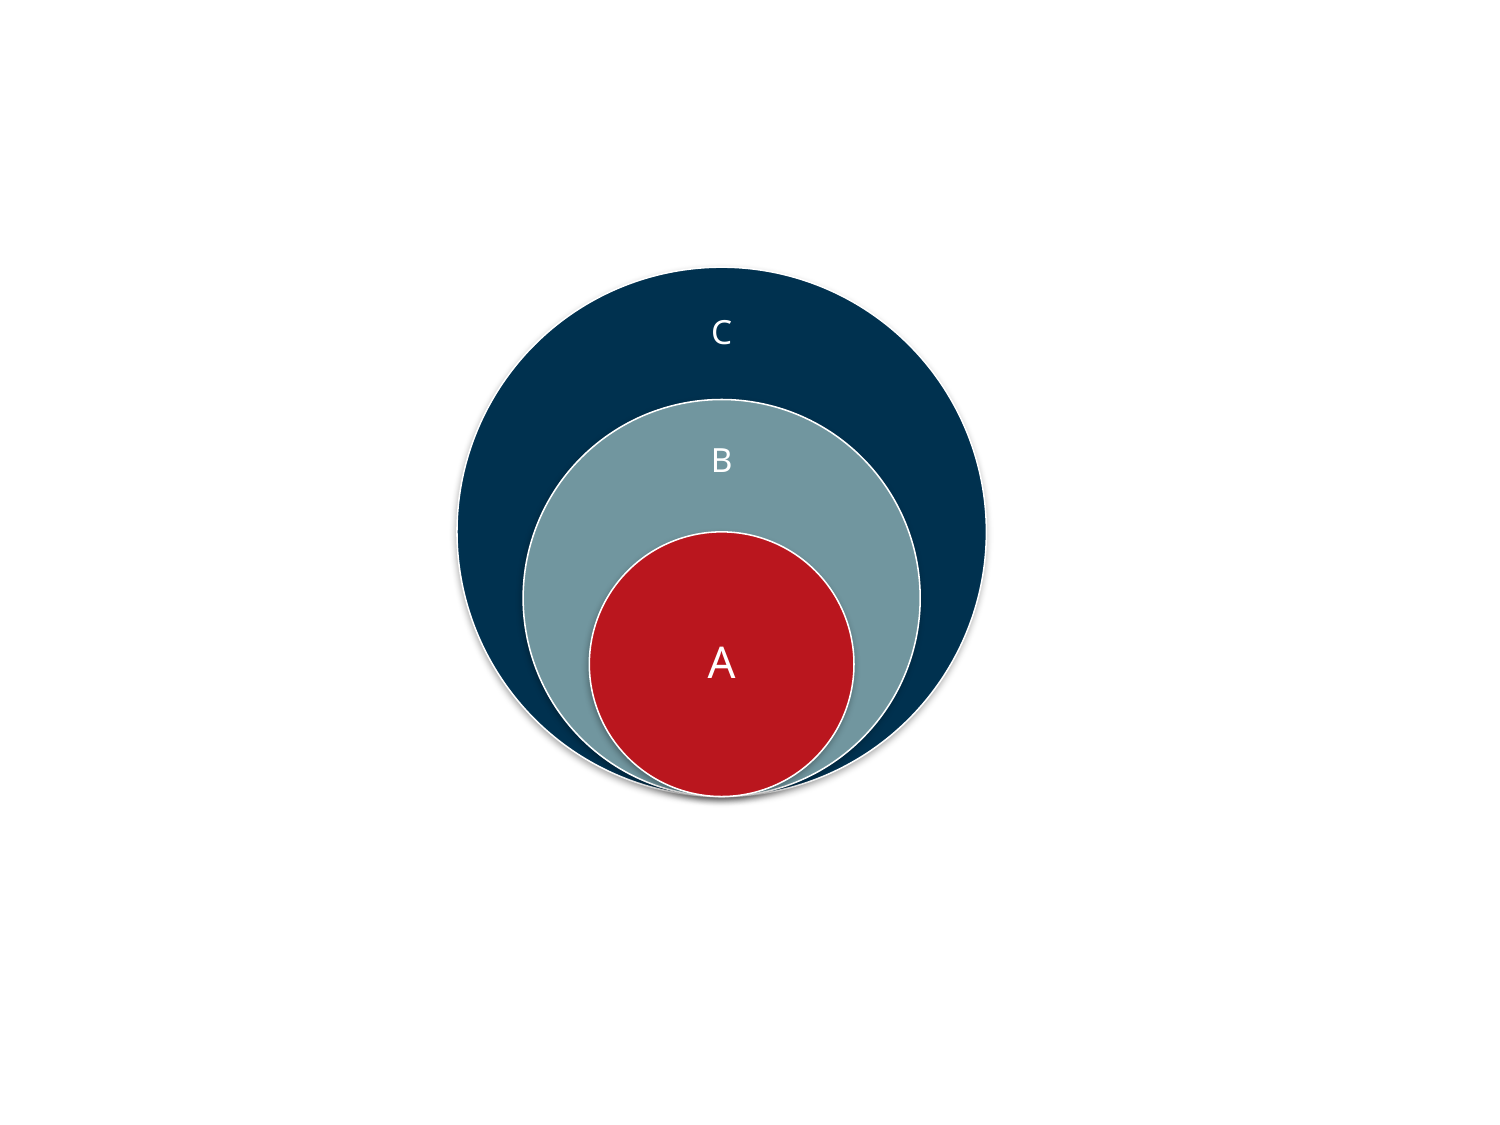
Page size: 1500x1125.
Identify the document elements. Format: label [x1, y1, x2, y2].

text_box [418, 266, 1025, 797]
